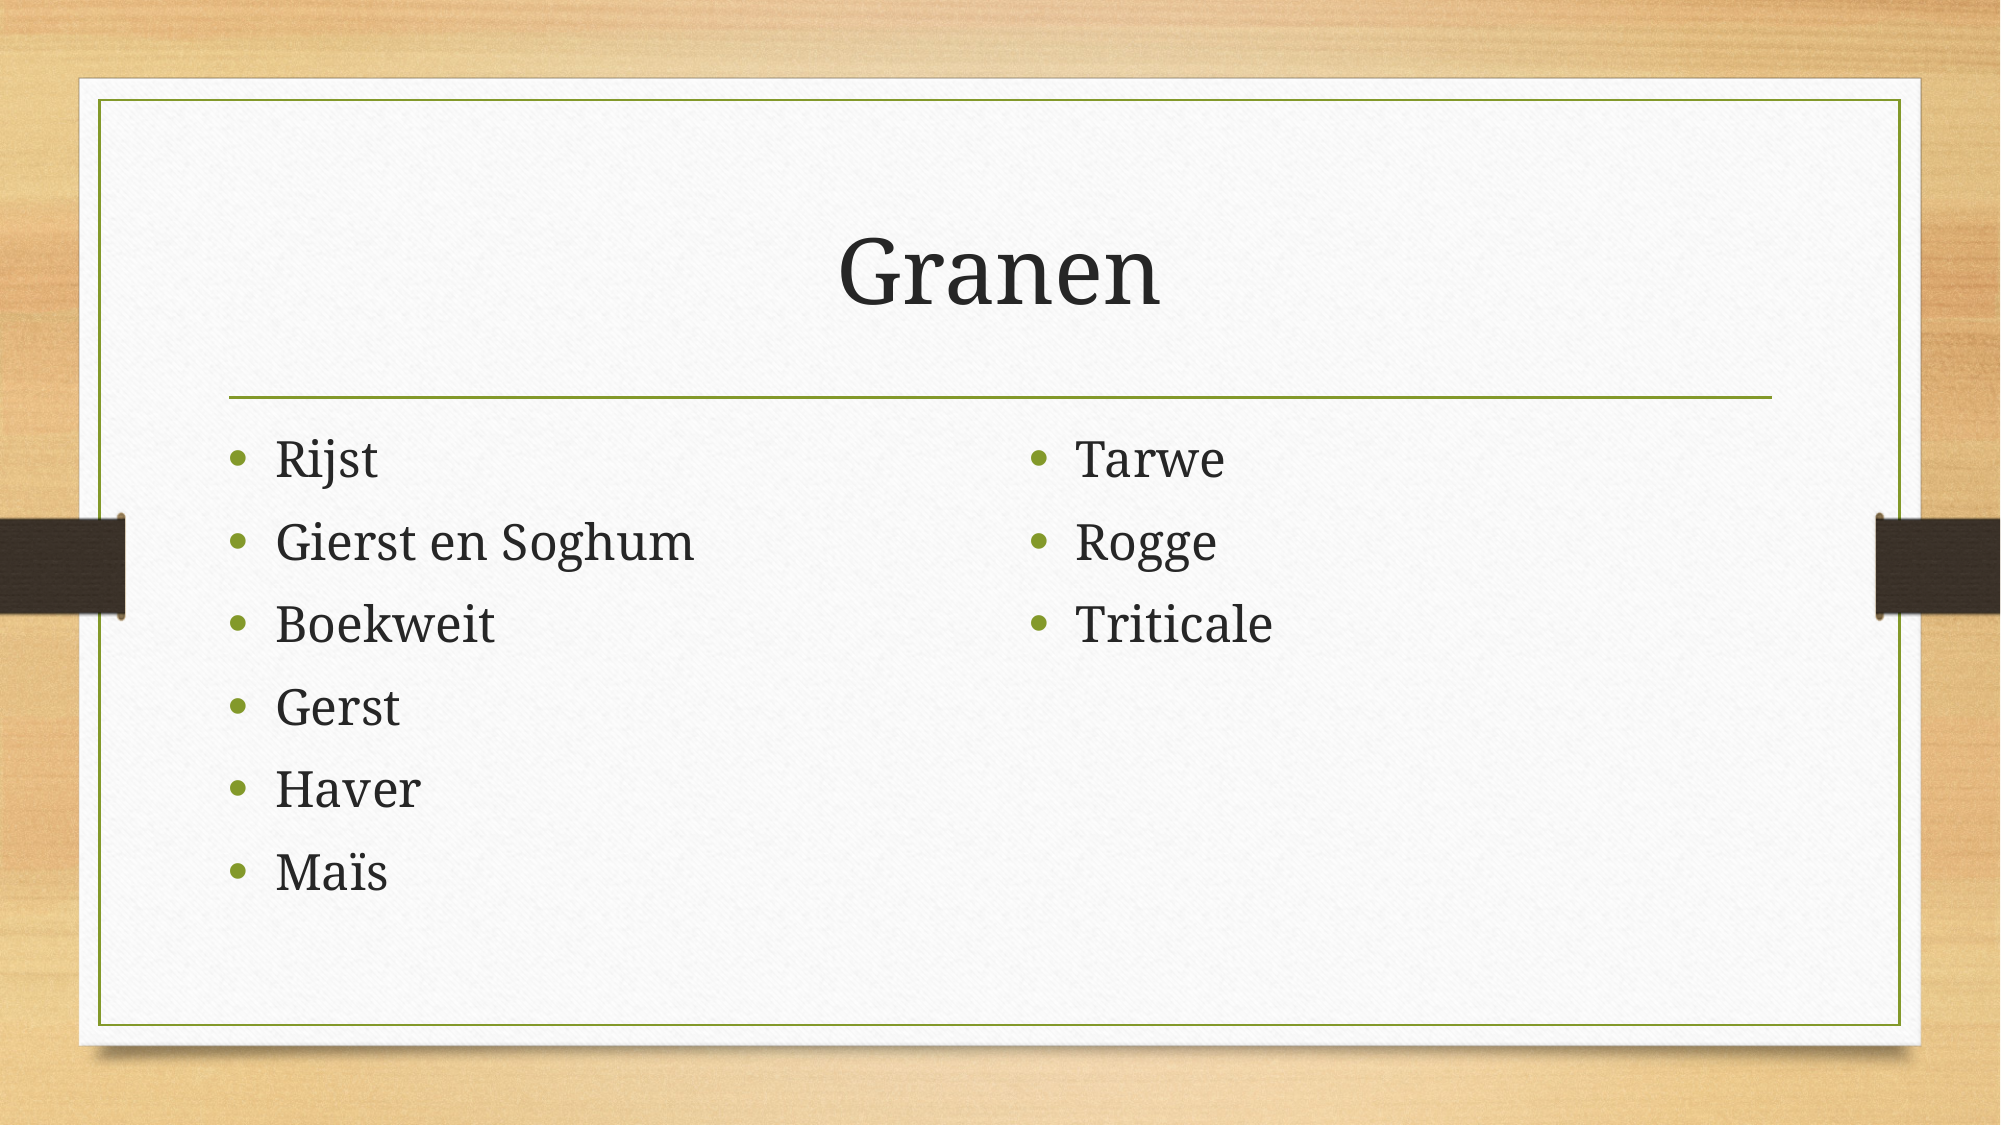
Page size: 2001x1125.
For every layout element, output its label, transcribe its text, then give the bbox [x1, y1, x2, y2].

list Tarwe Rogge Triticale [1013, 420, 1788, 963]
picture [0, 0, 2001, 1125]
list Rijst Gierst en Soghum Boekweit Gerst Haver Maïs [213, 420, 987, 963]
title Granen [212, 161, 1788, 375]
